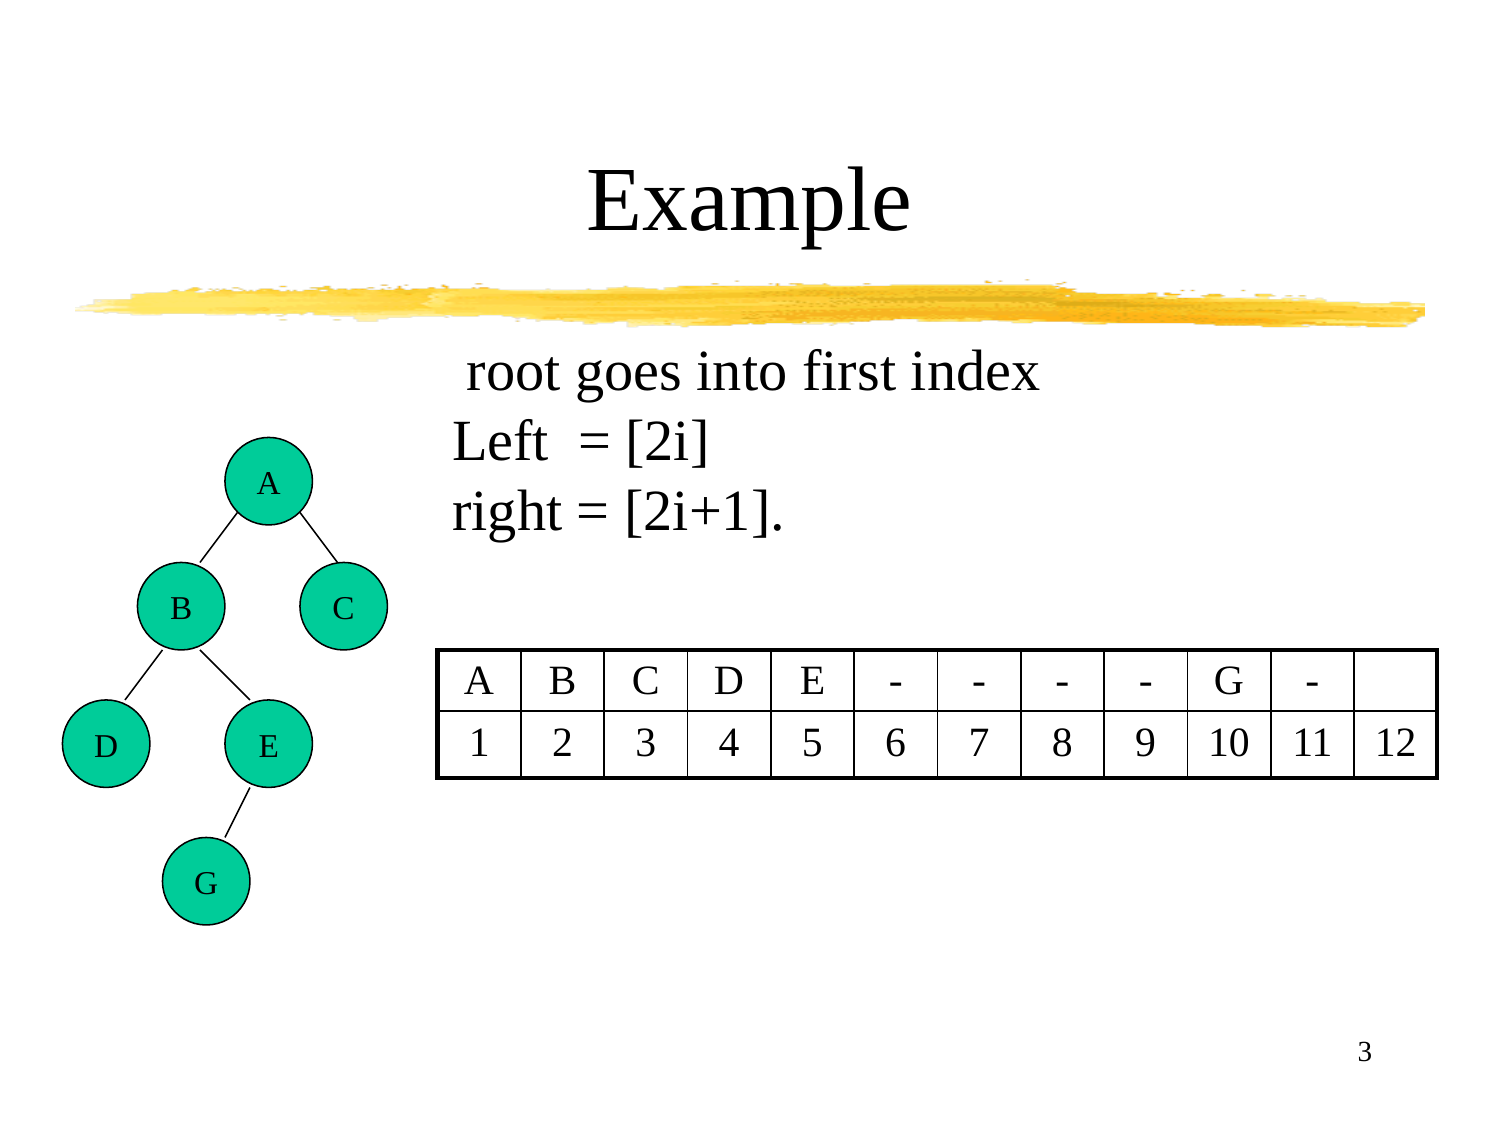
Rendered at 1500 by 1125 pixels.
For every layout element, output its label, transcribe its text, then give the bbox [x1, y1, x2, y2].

table_cell 2 [522, 712, 603, 776]
table_header G [1188, 652, 1270, 710]
table_header B [522, 652, 603, 710]
slide_number 3 [1074, 1024, 1388, 1101]
table_header - [1272, 652, 1353, 710]
table_header C [605, 652, 687, 710]
table_cell 7 [938, 712, 1020, 776]
table_cell 12 [1355, 712, 1435, 776]
table_cell 8 [1022, 712, 1103, 776]
text_box root goes into first index Left = [2i] right = [2i+1]. [437, 324, 1188, 550]
table_cell 6 [855, 712, 937, 776]
table_header - [938, 652, 1020, 710]
table_header A [440, 652, 520, 710]
table_cell 10 [1188, 712, 1270, 776]
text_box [62, 437, 388, 926]
table_cell 3 [605, 712, 687, 776]
table_header - [855, 652, 937, 710]
picture [75, 274, 1425, 338]
table_cell 4 [688, 712, 770, 776]
table_header D [688, 652, 770, 710]
table_header - [1105, 652, 1187, 710]
table_cell 9 [1105, 712, 1187, 776]
table_header [1355, 652, 1435, 710]
table_cell 5 [772, 712, 853, 776]
title Example [112, 99, 1388, 288]
table_cell 11 [1272, 712, 1353, 776]
table_header E [772, 652, 853, 710]
table_cell 1 [440, 712, 520, 776]
table_header - [1022, 652, 1103, 710]
